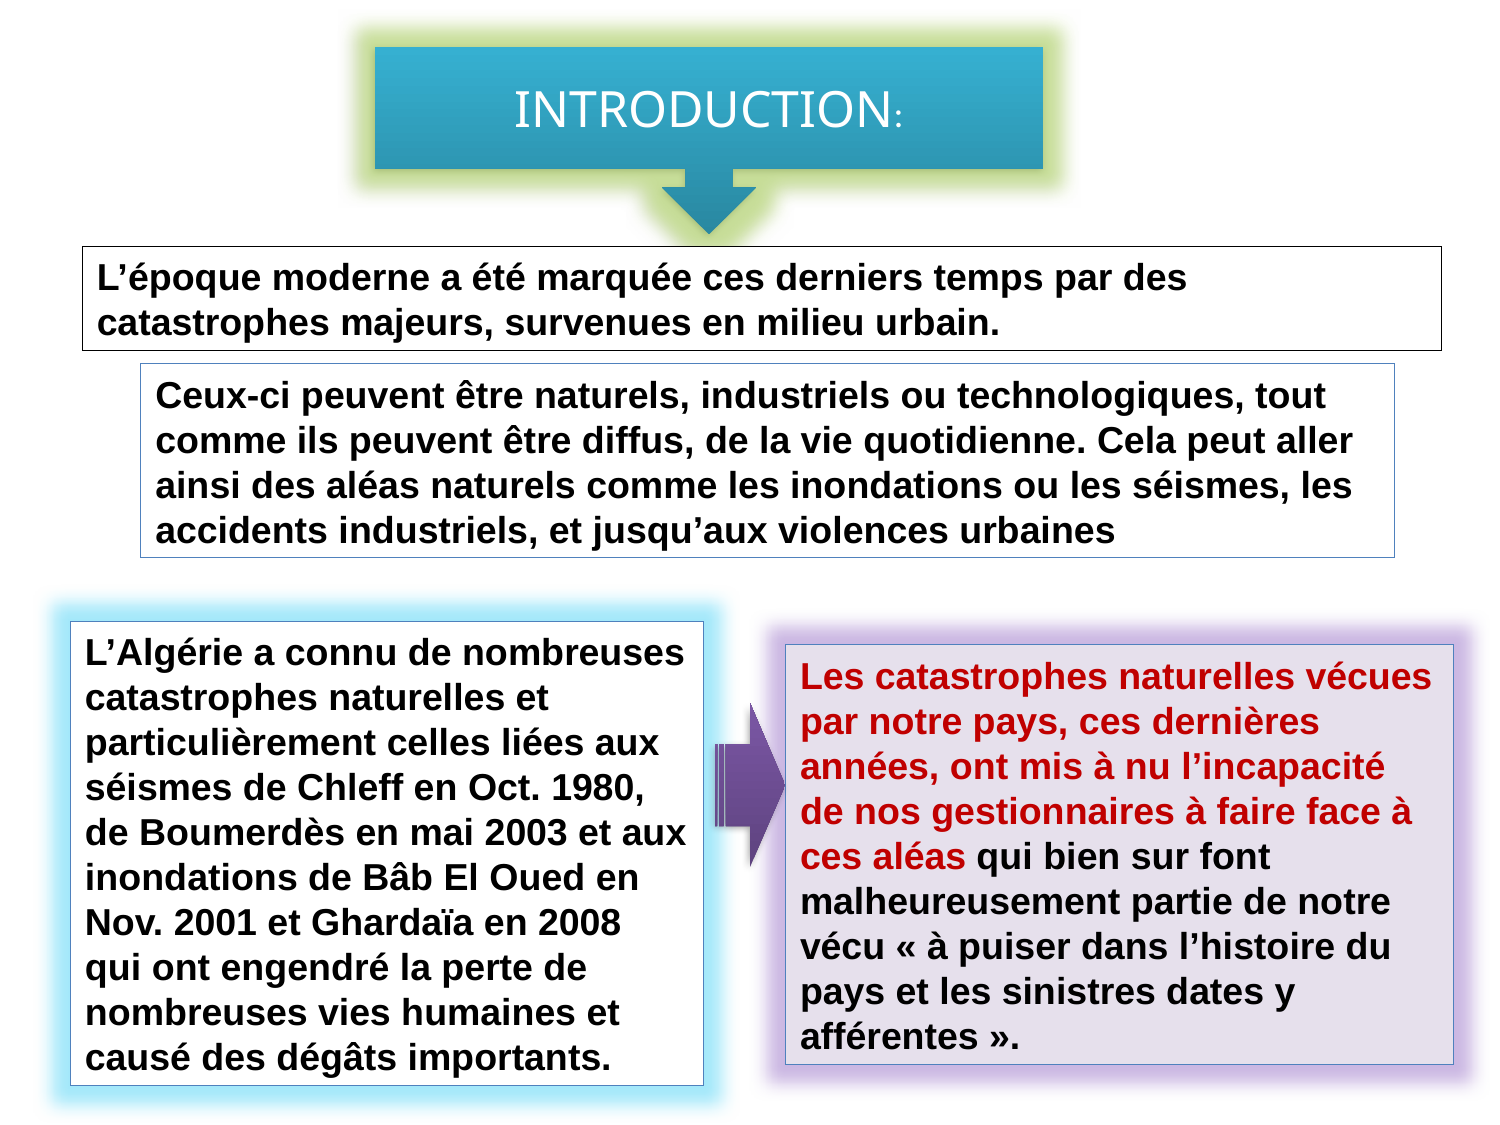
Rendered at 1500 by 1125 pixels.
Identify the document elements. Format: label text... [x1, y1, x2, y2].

text_box [725, 703, 786, 868]
text_box L’Algérie a connu de nombreuses catastrophes naturelles et particulièrement celles liées aux séismes de Chleff en Oct. 1980, de Boumerdès en mai 2003 et aux inondations de Bâb El Oued en Nov. 2001 et Ghardaïa en 2008 qui ont engendré la perte de nombreuses vies humaines et causé des dégâts importants. [70, 621, 704, 1086]
text_box Ceux-ci peuvent être naturels, industriels ou technologiques, tout comme ils peuvent être diffus, de la vie quotidienne. Cela peut aller ainsi des aléas naturels comme les inondations ou les séismes, les accidents industriels, et jusqu’aux violences urbaines [140, 363, 1395, 558]
text_box [714, 744, 718, 827]
text_box L’époque moderne a été marquée ces derniers temps par des catastrophes majeurs, survenues en milieu urbain. [82, 246, 1442, 351]
text_box [719, 744, 724, 827]
text_box Les catastrophes naturelles vécues par notre pays, ces dernières années, ont mis à nu l’incapacité de nos gestionnaires à faire face à ces aléas qui bien sur font malheureusement partie de notre vécu « à puiser dans l’histoire du pays et les sinistres dates y afférentes ». [785, 644, 1454, 1065]
text_box INTRODUCTION: [375, 46, 1043, 235]
